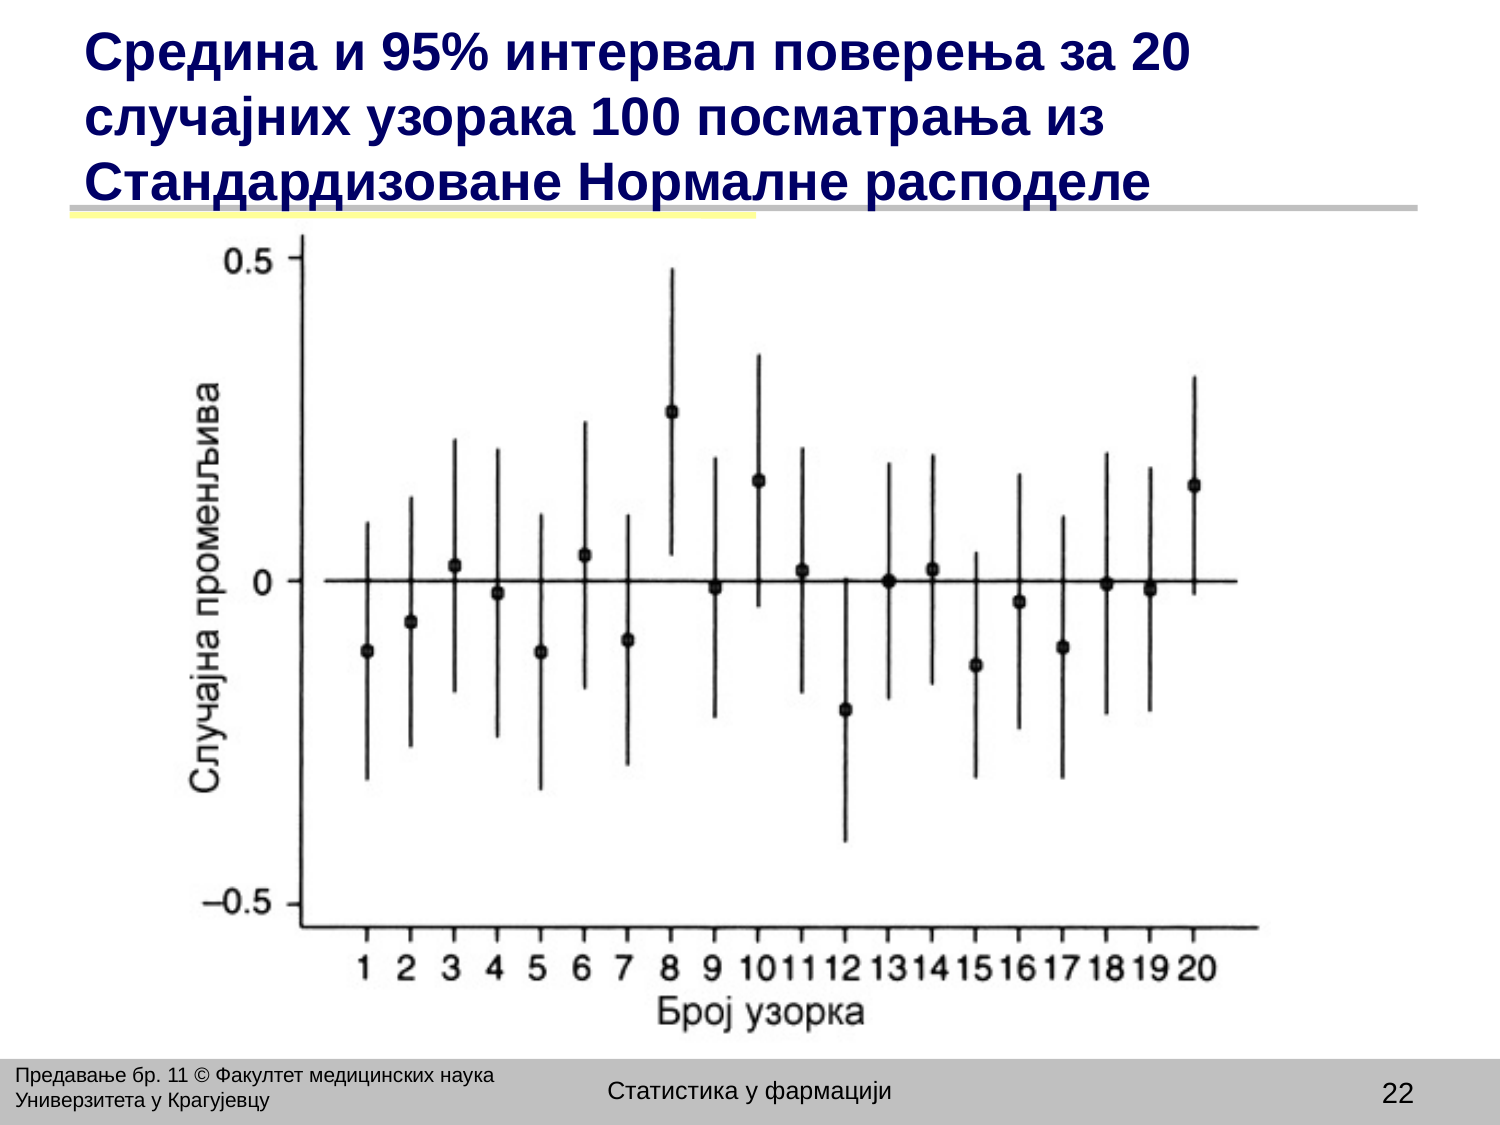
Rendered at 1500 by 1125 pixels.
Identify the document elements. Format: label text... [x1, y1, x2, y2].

slide_number 22 [1079, 1066, 1430, 1125]
picture [173, 220, 1271, 1049]
title Средина и 95% интервал поверења за 20 случајних узорака 100 посматрања из Стандардизоване Нормалне расподеле [69, 19, 1426, 208]
footer Статистика у фармацији [512, 1066, 988, 1125]
slide_number Предавање бр. 11 © Факултет медицинских наука Универзитета у Крагујевцу [0, 1053, 622, 1108]
